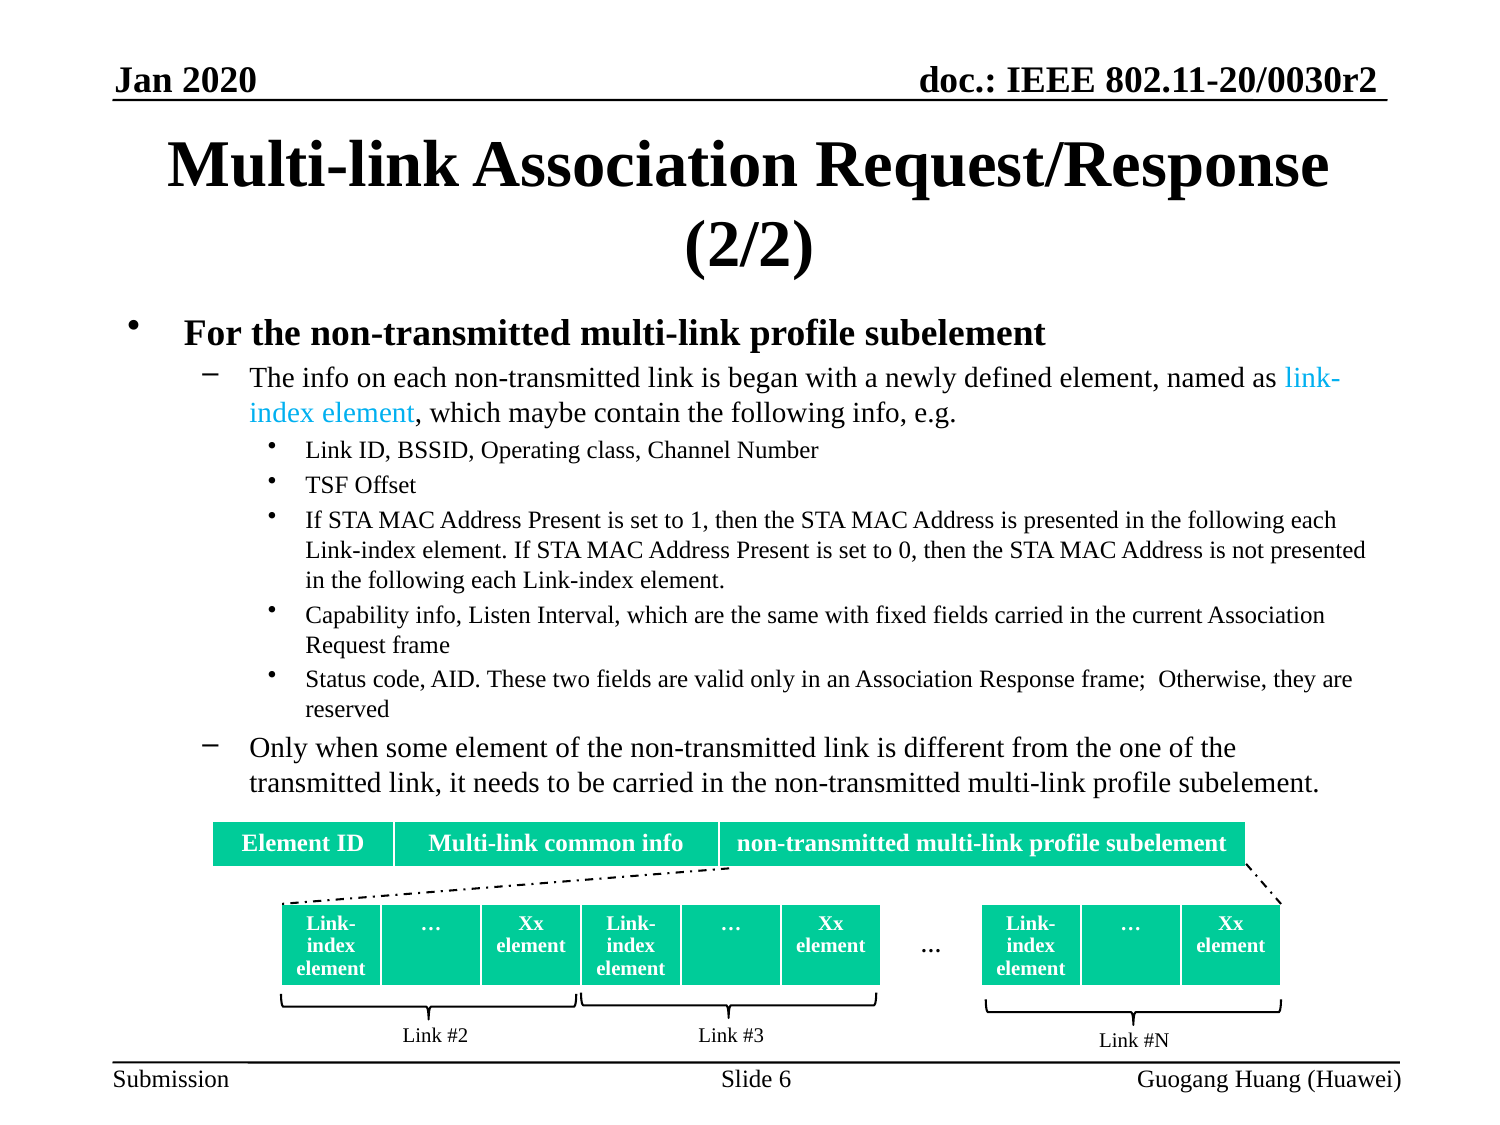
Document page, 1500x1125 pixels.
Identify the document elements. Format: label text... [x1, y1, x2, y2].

table_header Xx element [782, 905, 880, 985]
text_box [280, 868, 730, 905]
table_header Xx element [482, 911, 580, 985]
footer Guogang Huang (Huawei) [1133, 1061, 1402, 1093]
list For the non-transmitted multi-link profile subelement The info on each non-transmitted link is began with a newly defined element, named as link-index element, which maybe contain the following info, e.g. Link ID, BSSID, Operating class, Channel Number TSF Offset If STA MAC Address Present is set to 1, then the STA MAC Address is presented in the following each Link-index element. If STA MAC Address Present is set to 0, then the STA MAC Address is not presented in the following each Link-index element. Capability info, Listen Interval, which are the same with fixed fields carried in the current Association Request frame Status code, AID. These two fields are valid only in an Association Response frame; Otherwise, they are reserved Only when some element of the non-transmitted link is different from the one of the transmitted link, it needs to be carried in the non-transmitted multi-link profile subelement. [112, 299, 1388, 1002]
table_header Link-index element [582, 911, 680, 985]
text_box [1245, 863, 1282, 905]
slide_number Slide 6 [712, 1061, 800, 1093]
text_box Link #2 [387, 1013, 484, 1054]
table_header … [1082, 905, 1180, 985]
table_header … [682, 905, 780, 985]
table_header Link-index element [282, 910, 380, 985]
table_header Element ID [213, 822, 393, 866]
table_header Xx element [1182, 905, 1280, 985]
text_box Link #3 [683, 1013, 779, 1054]
table_header Link-index element [982, 905, 1080, 985]
text_box Link #N [1084, 1019, 1185, 1060]
text_box [280, 993, 577, 1013]
table_header … [382, 911, 480, 985]
table_header non-transmitted multi-link profile subelement [720, 822, 1245, 866]
table_header Multi-link common info [395, 822, 718, 866]
text_box [580, 992, 877, 1013]
text_box Multi-link Association Request/Response (2/2) [112, 112, 1388, 288]
table_header … [882, 905, 980, 985]
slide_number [114, 54, 259, 101]
text_box [985, 999, 1282, 1025]
